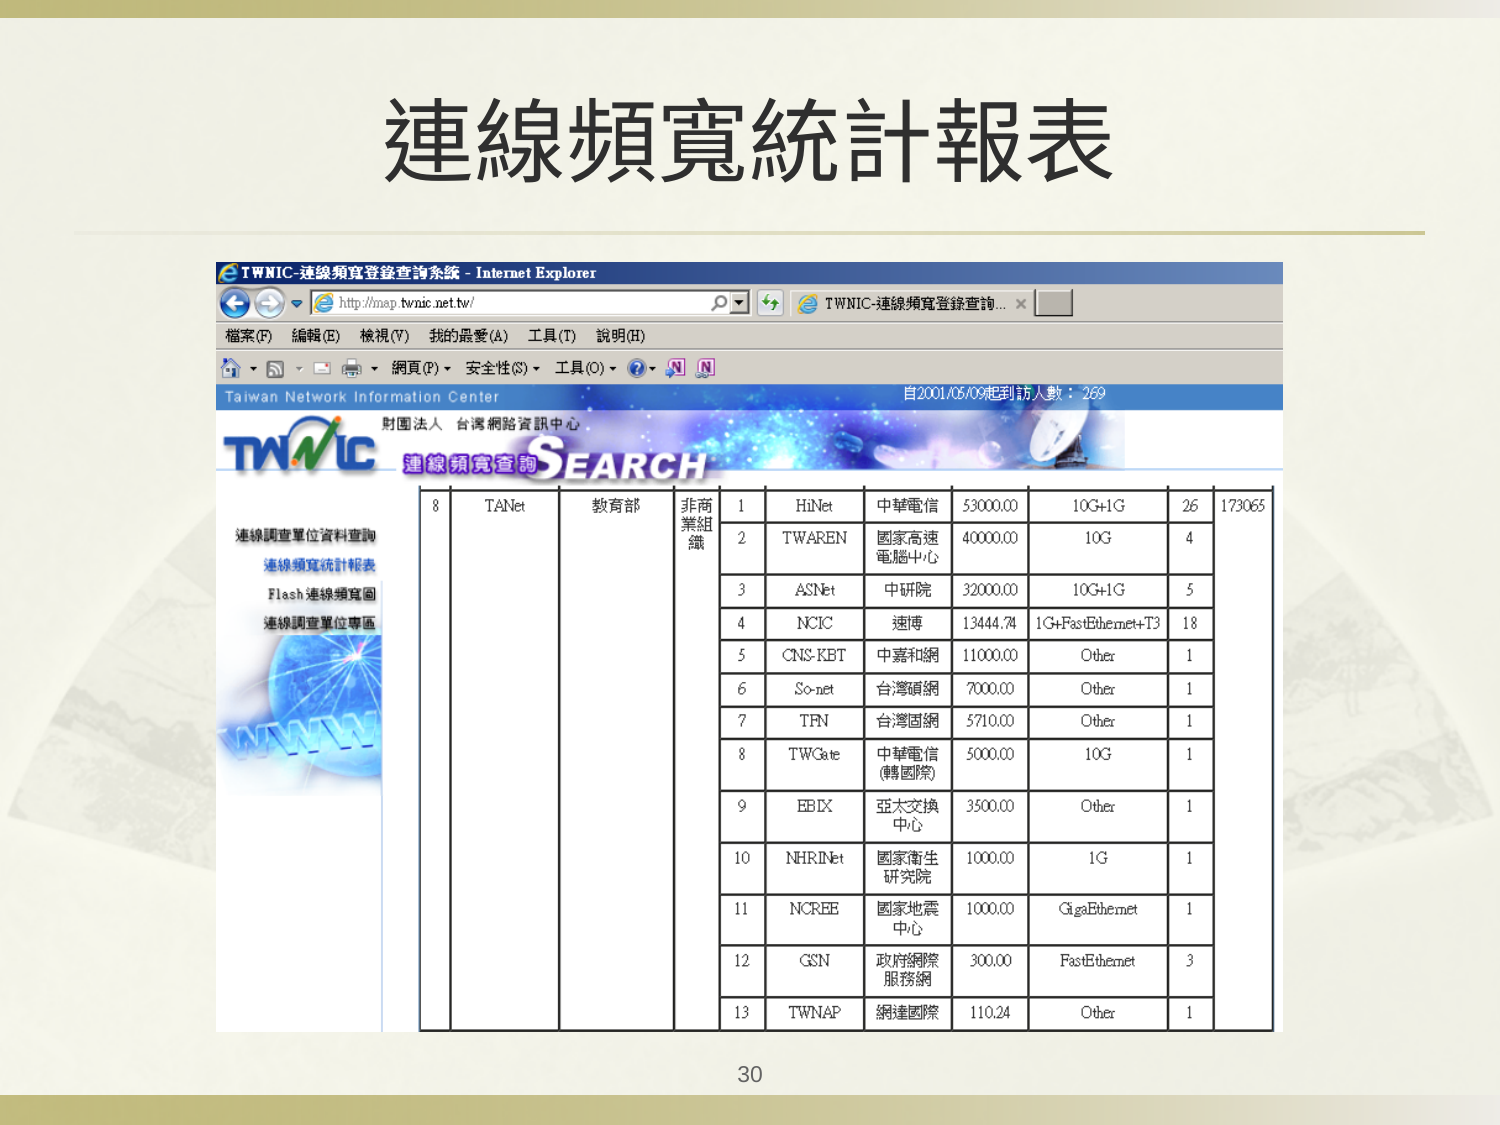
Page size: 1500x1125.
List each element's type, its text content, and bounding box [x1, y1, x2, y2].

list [216, 261, 1284, 1032]
title 連線頻寬統計報表 [75, 45, 1425, 233]
slide_number 30 [675, 1050, 825, 1097]
